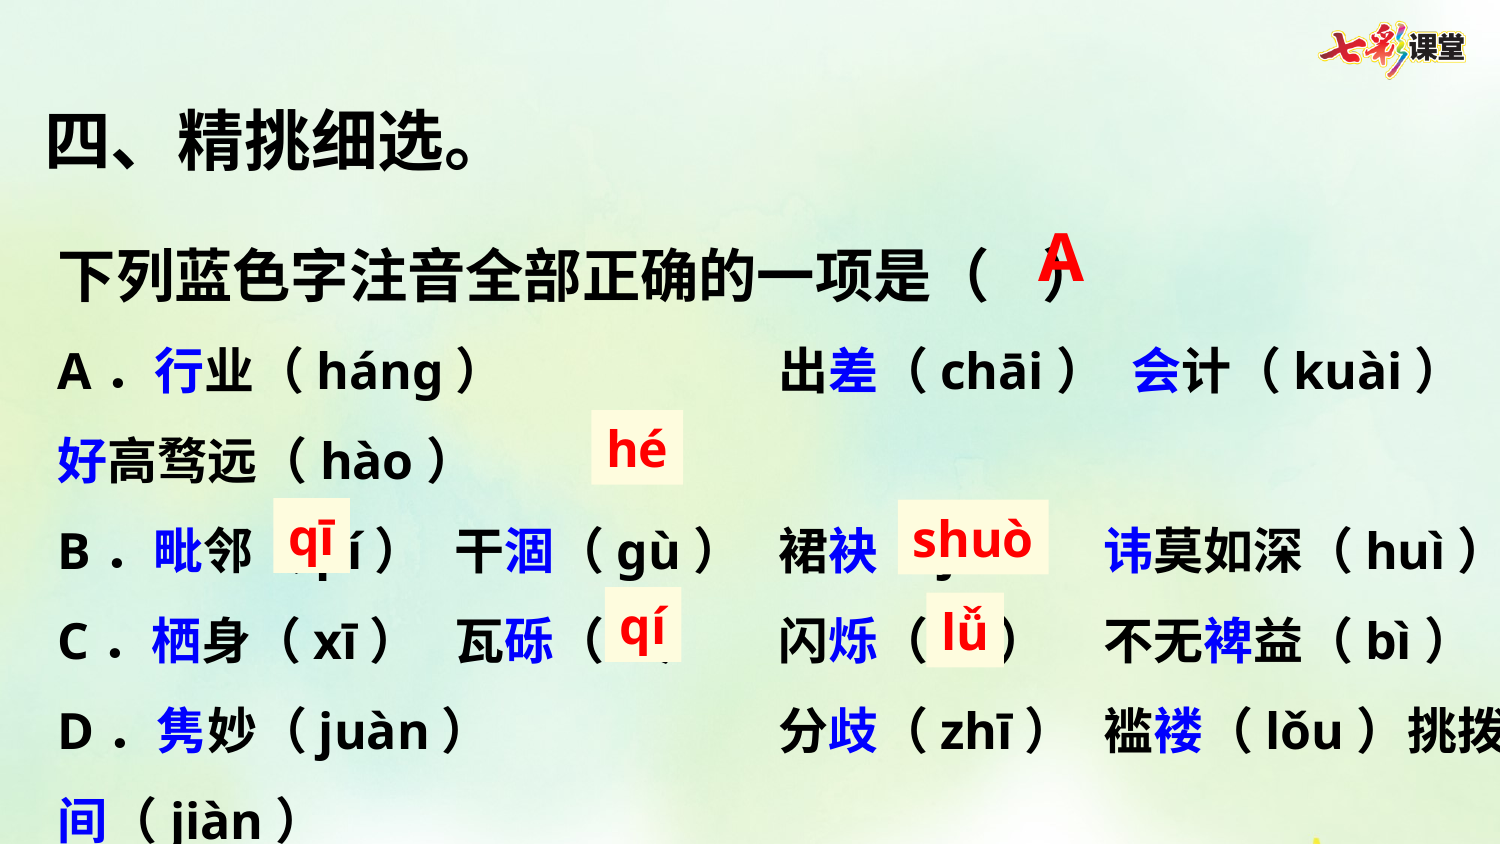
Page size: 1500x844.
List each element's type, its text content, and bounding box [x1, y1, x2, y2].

text_box shuò [897, 499, 1049, 575]
text_box A [1023, 207, 1100, 303]
text_box hé [591, 410, 684, 485]
picture [0, 0, 1500, 844]
text_box qí [604, 587, 682, 662]
text_box 下列蓝色字注音全部正确的一项是（ ） A．行业（háng） 出差（chāi） 会计（kuài） 好高骛远（hào） B．毗邻（pí） 干涸（gù） 裙袂（jué） 讳莫如深（huì） C．栖身（xī） 瓦砾（lì） 闪烁（lè） 不无裨益（bì） D．隽妙（juàn） 分歧（zhī） 褴褛（lǒu） 挑拨离间（jiàn） [43, 196, 1500, 844]
text_box 四、精挑细选。 [29, 91, 529, 186]
text_box qī [273, 498, 350, 573]
text_box lǚ [926, 592, 1004, 668]
